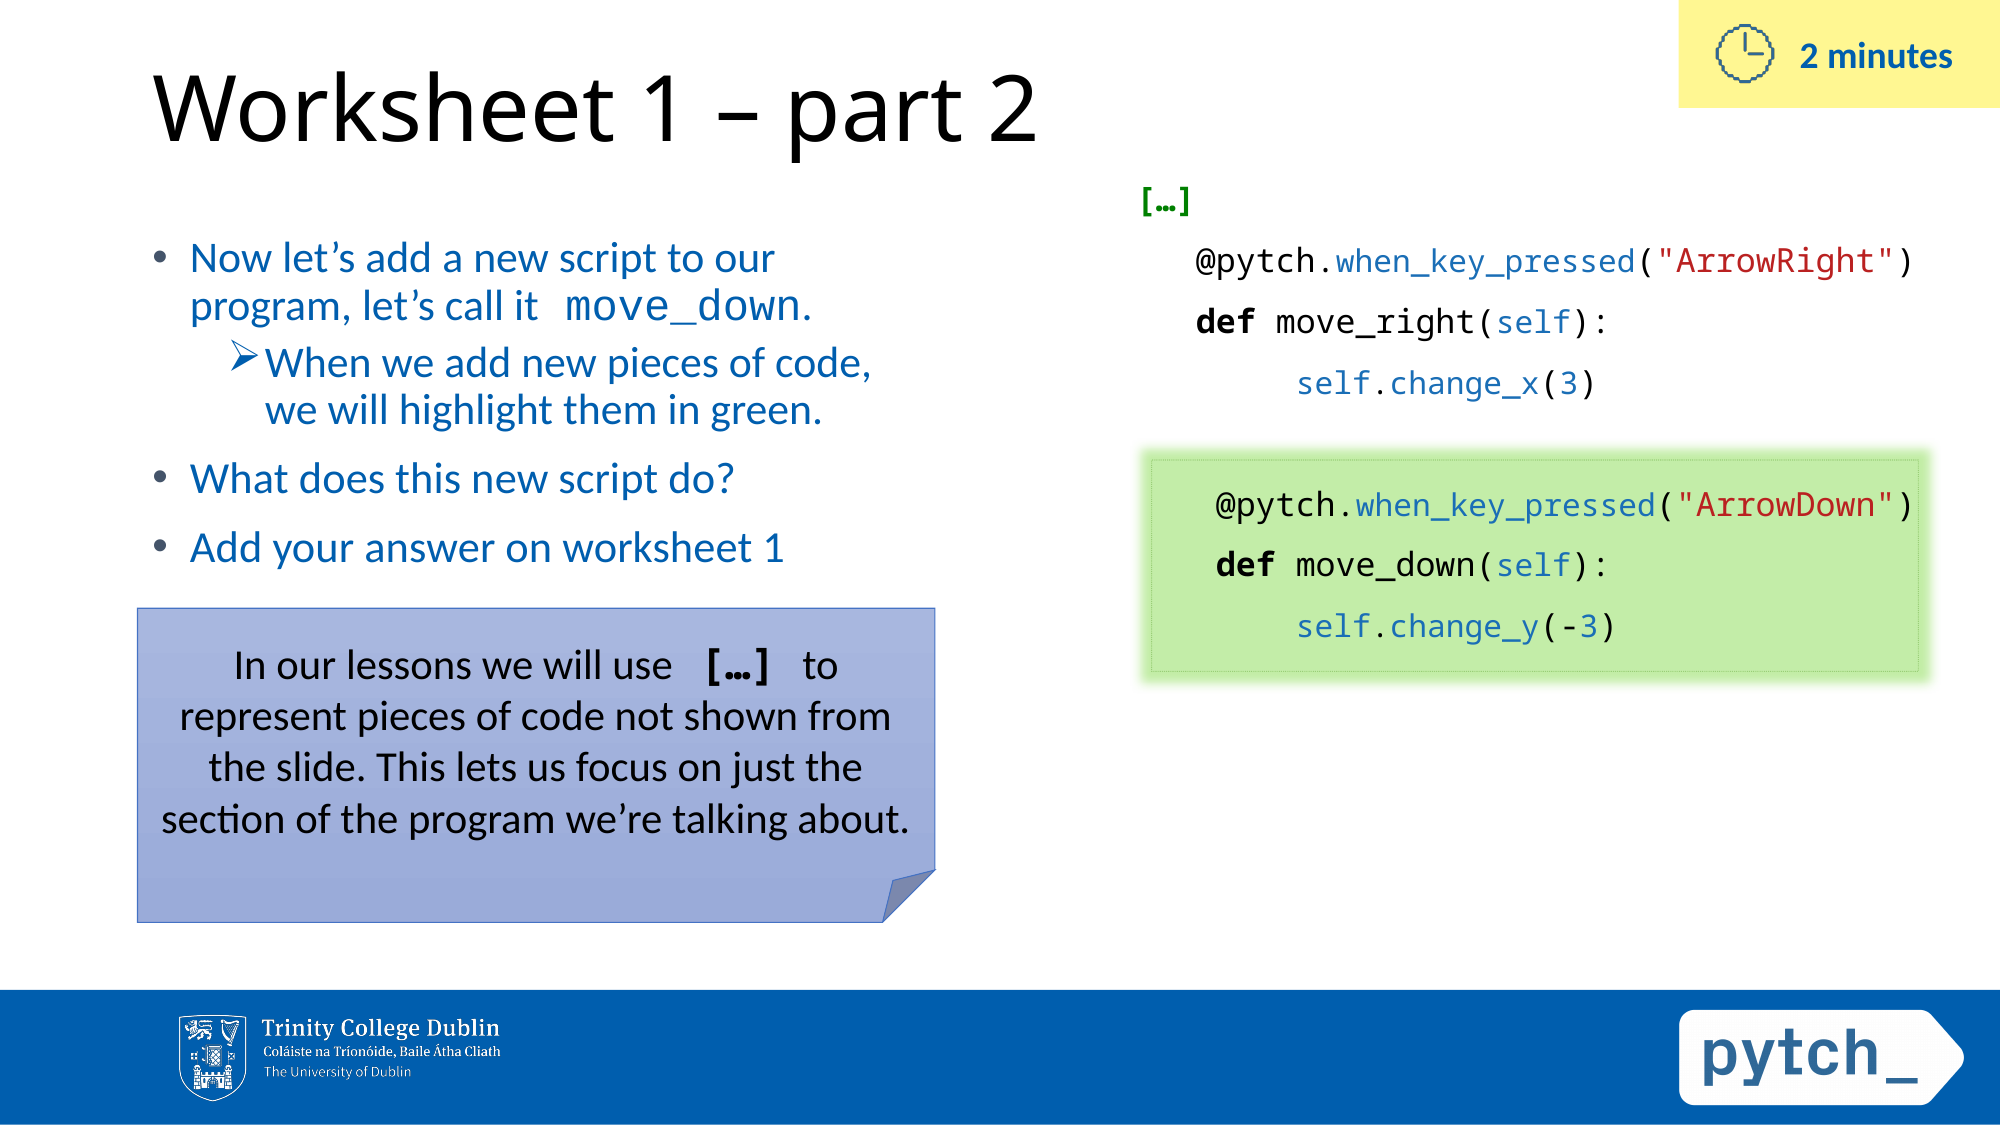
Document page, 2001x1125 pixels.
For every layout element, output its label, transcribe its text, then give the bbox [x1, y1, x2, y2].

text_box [1678, 0, 2000, 108]
picture [1590, 894, 2001, 1125]
picture [178, 1014, 502, 1102]
list […] @pytch.when_key_pressed("ArrowRight") def move_right(self): self.change_x(3) @pytch.when_key_pressed("ArrowDown") def move_down(self): self.change_y(-3) [1120, 175, 1939, 807]
text_box In our lessons we will use […] to represent pieces of code not shown from the slide. This lets us focus on just the section of the program we’re talking about. [136, 607, 937, 923]
list Now let’s add a new script to our program, let’s call it move_down. When we add new pieces of code, we will highlight them in green. What does this new script do? Add your answer on worksheet 1 [137, 227, 905, 607]
title Worksheet 1 – part 2 [137, 33, 1863, 189]
